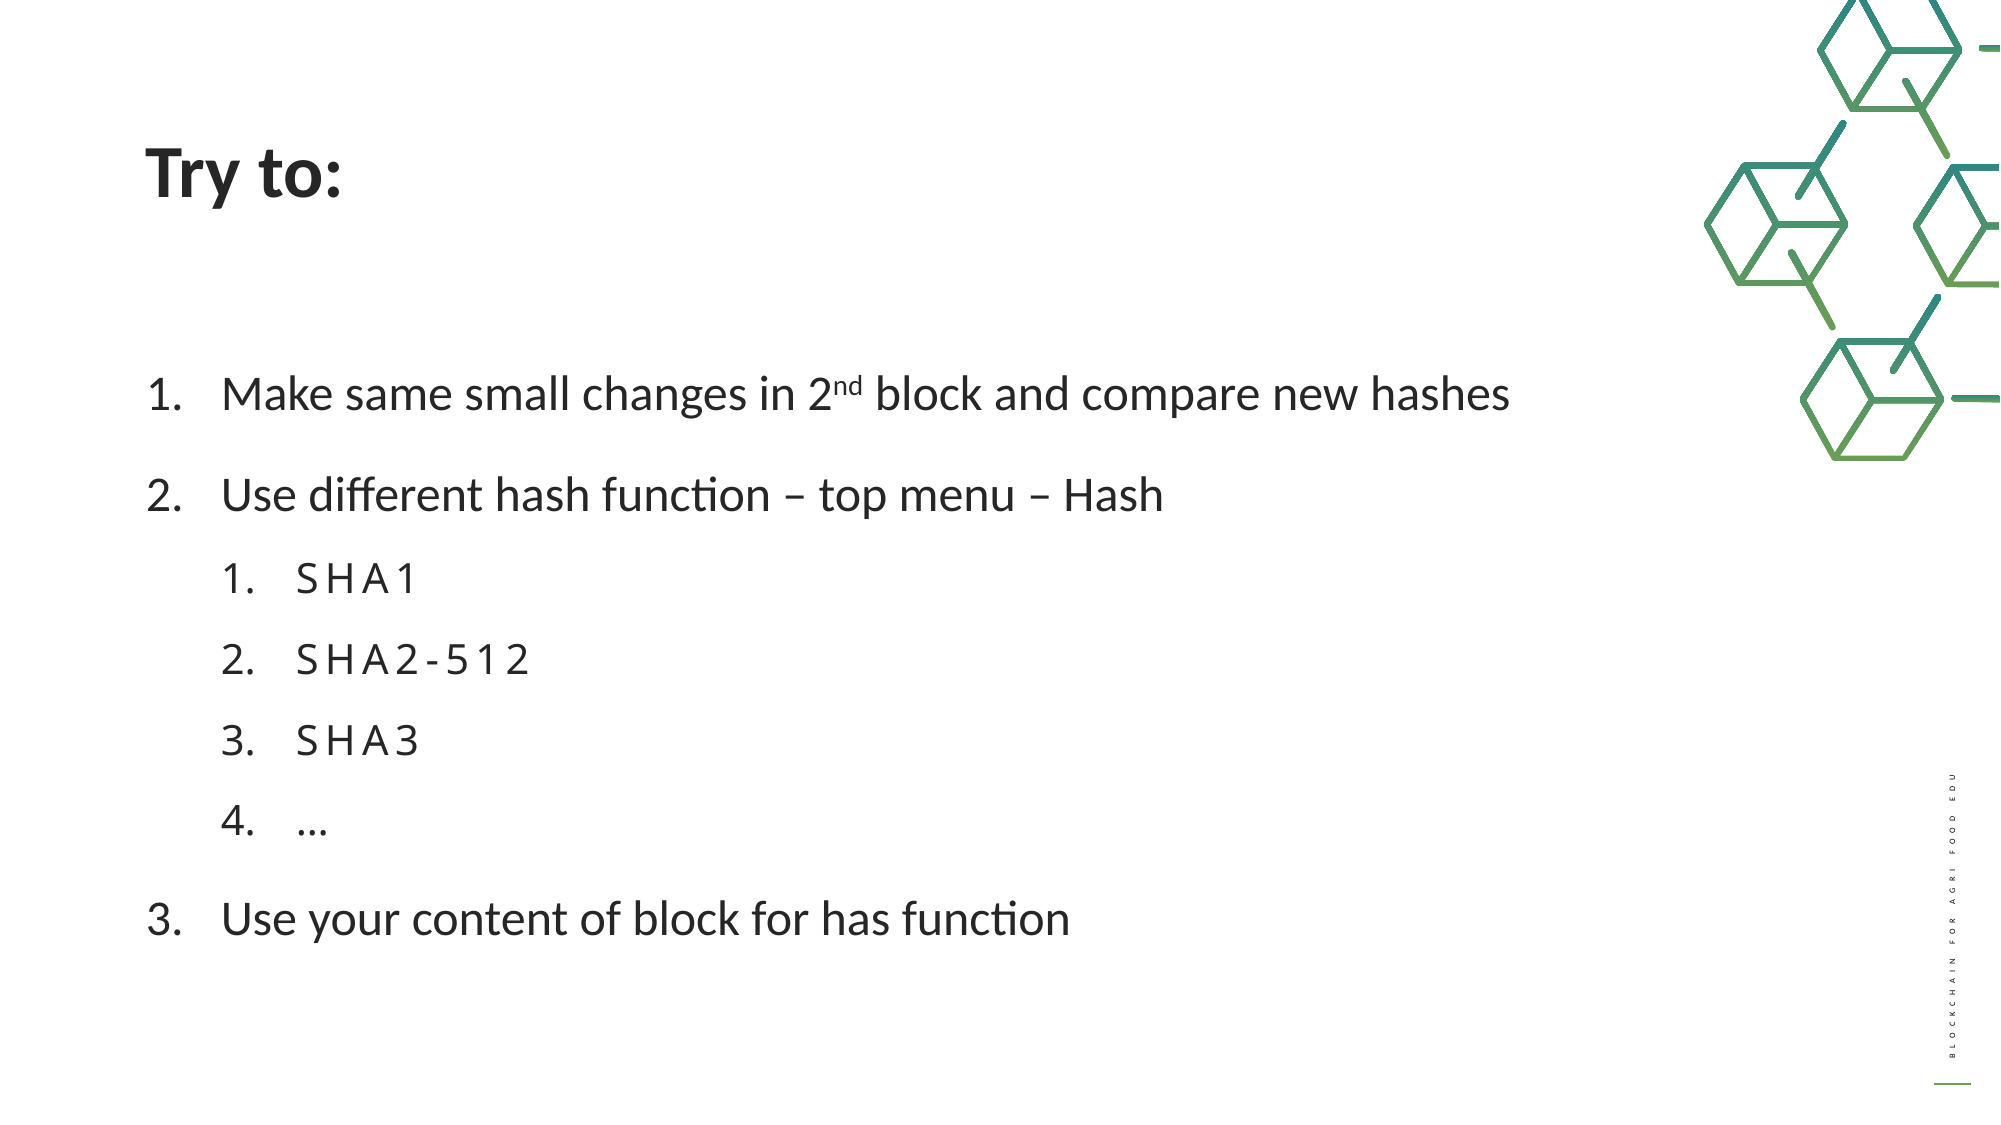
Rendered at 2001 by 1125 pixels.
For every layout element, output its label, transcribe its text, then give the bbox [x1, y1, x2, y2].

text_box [1704, 0, 2000, 461]
list Try to: [130, 124, 1704, 337]
list Make same small changes in 2nd block and compare new hashes Use different hash function – top menu – Hash SHA1 SHA2-512 SHA3 … Use your content of block for has function [130, 348, 1869, 1035]
